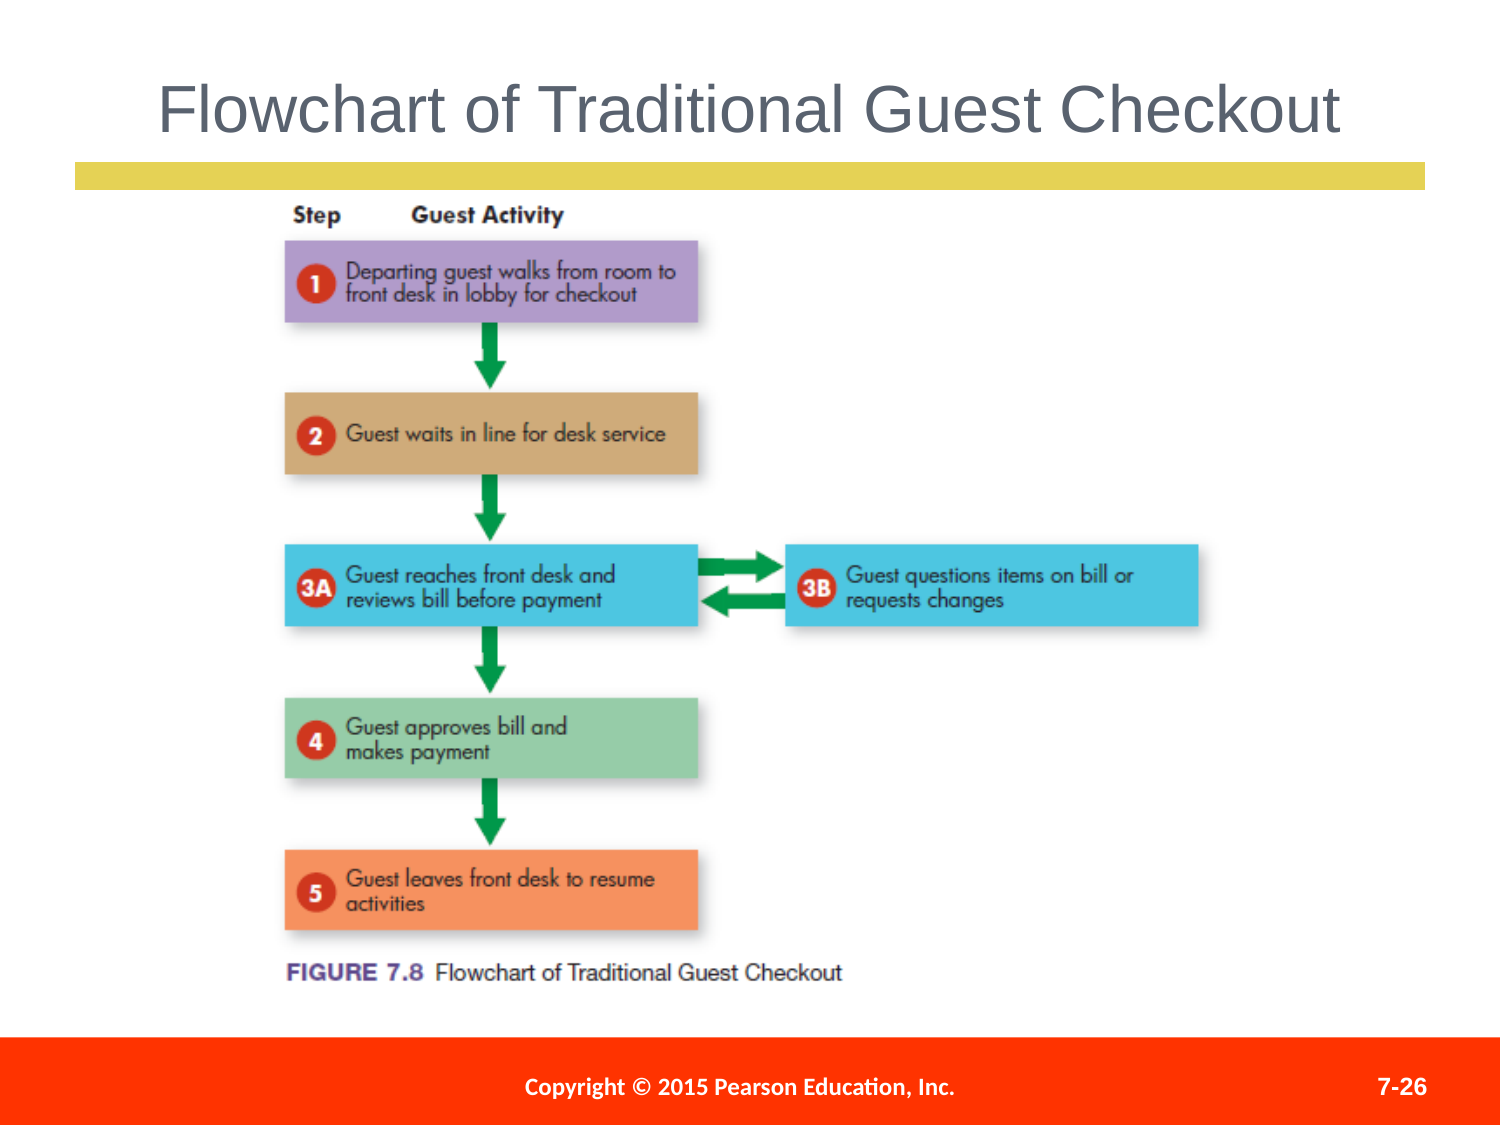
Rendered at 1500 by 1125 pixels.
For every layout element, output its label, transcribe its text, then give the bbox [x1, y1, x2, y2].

title Flowchart of Traditional Guest Checkout [74, 12, 1426, 201]
picture [273, 199, 1226, 1016]
